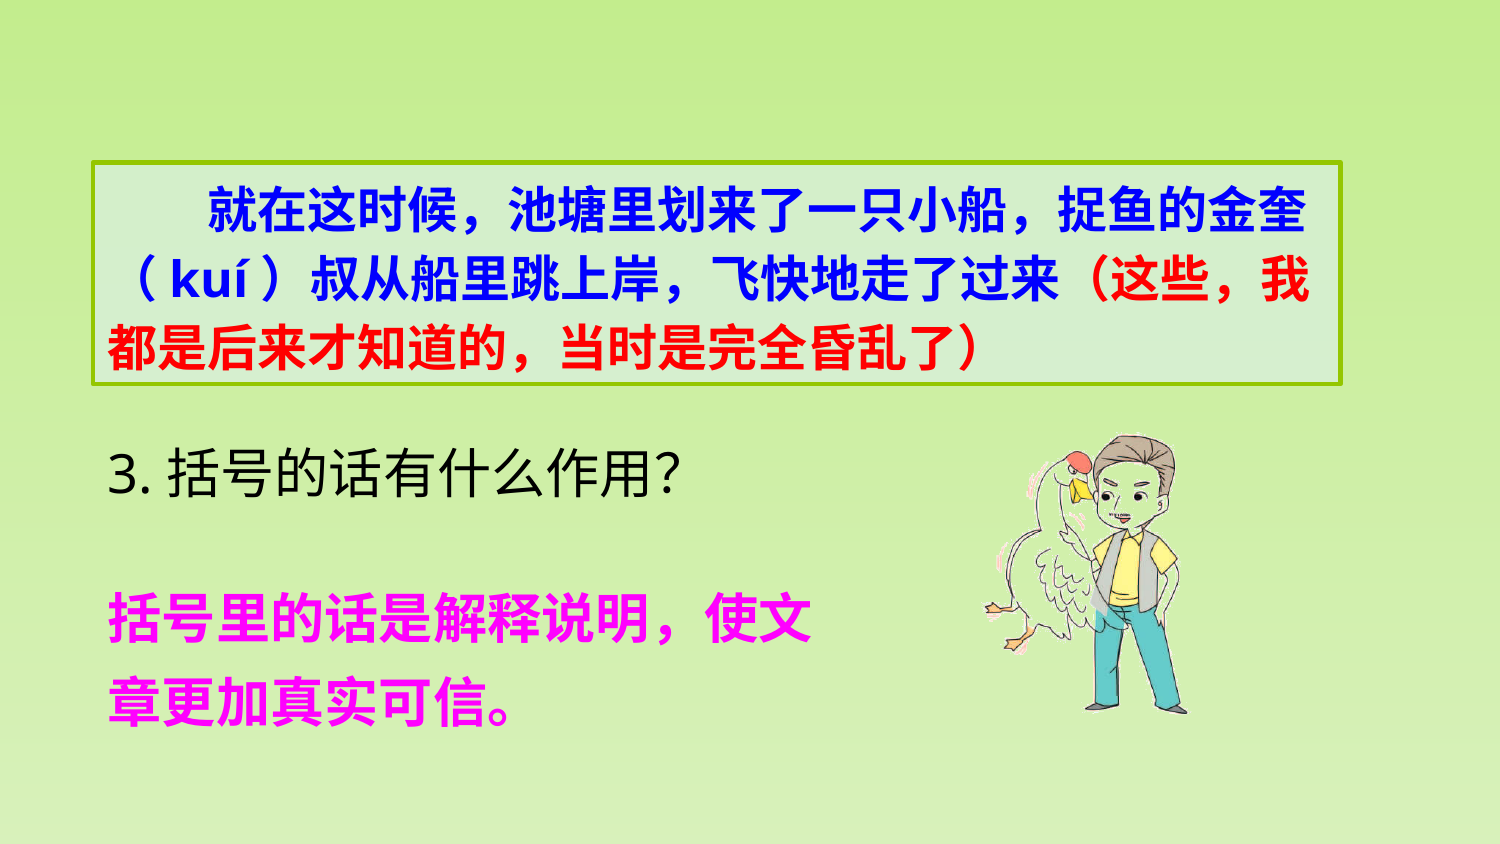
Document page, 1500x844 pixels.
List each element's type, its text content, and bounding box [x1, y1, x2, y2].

picture [921, 420, 1269, 768]
text_box 就在这时候，池塘里划来了一只小船，捉鱼的金奎（kuí）叔从船里跳上岸，飞快地走了过来（这些，我都是后来才知道的，当时是完全昏乱了） [93, 162, 1341, 385]
text_box 3.括号的话有什么作用？ [92, 431, 854, 512]
text_box 括号里的话是解释说明，使文章更加真实可信。 [92, 557, 854, 741]
